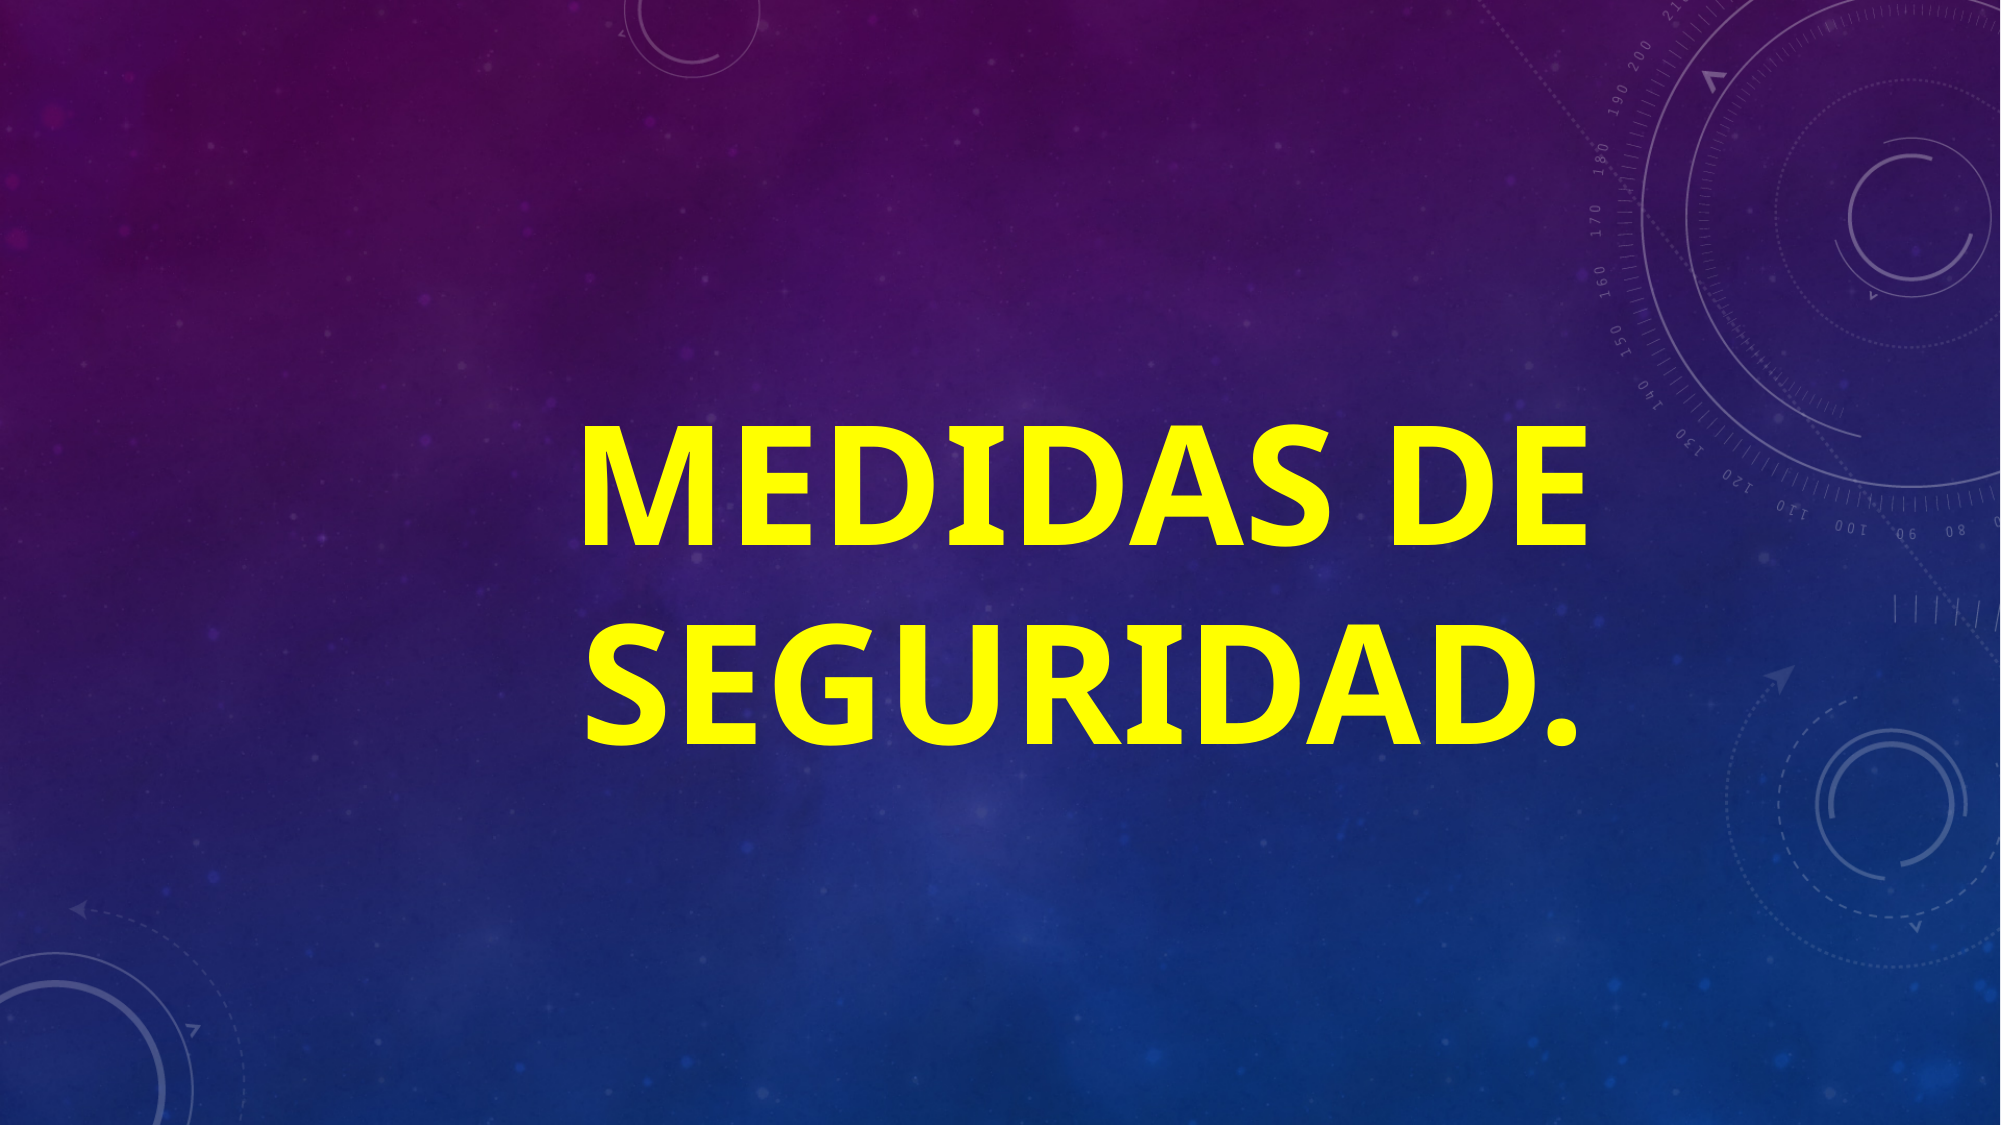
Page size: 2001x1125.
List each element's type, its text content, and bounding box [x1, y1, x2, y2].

text_box Medidas de seguridad. [551, 389, 1615, 767]
picture [0, 0, 2001, 1125]
